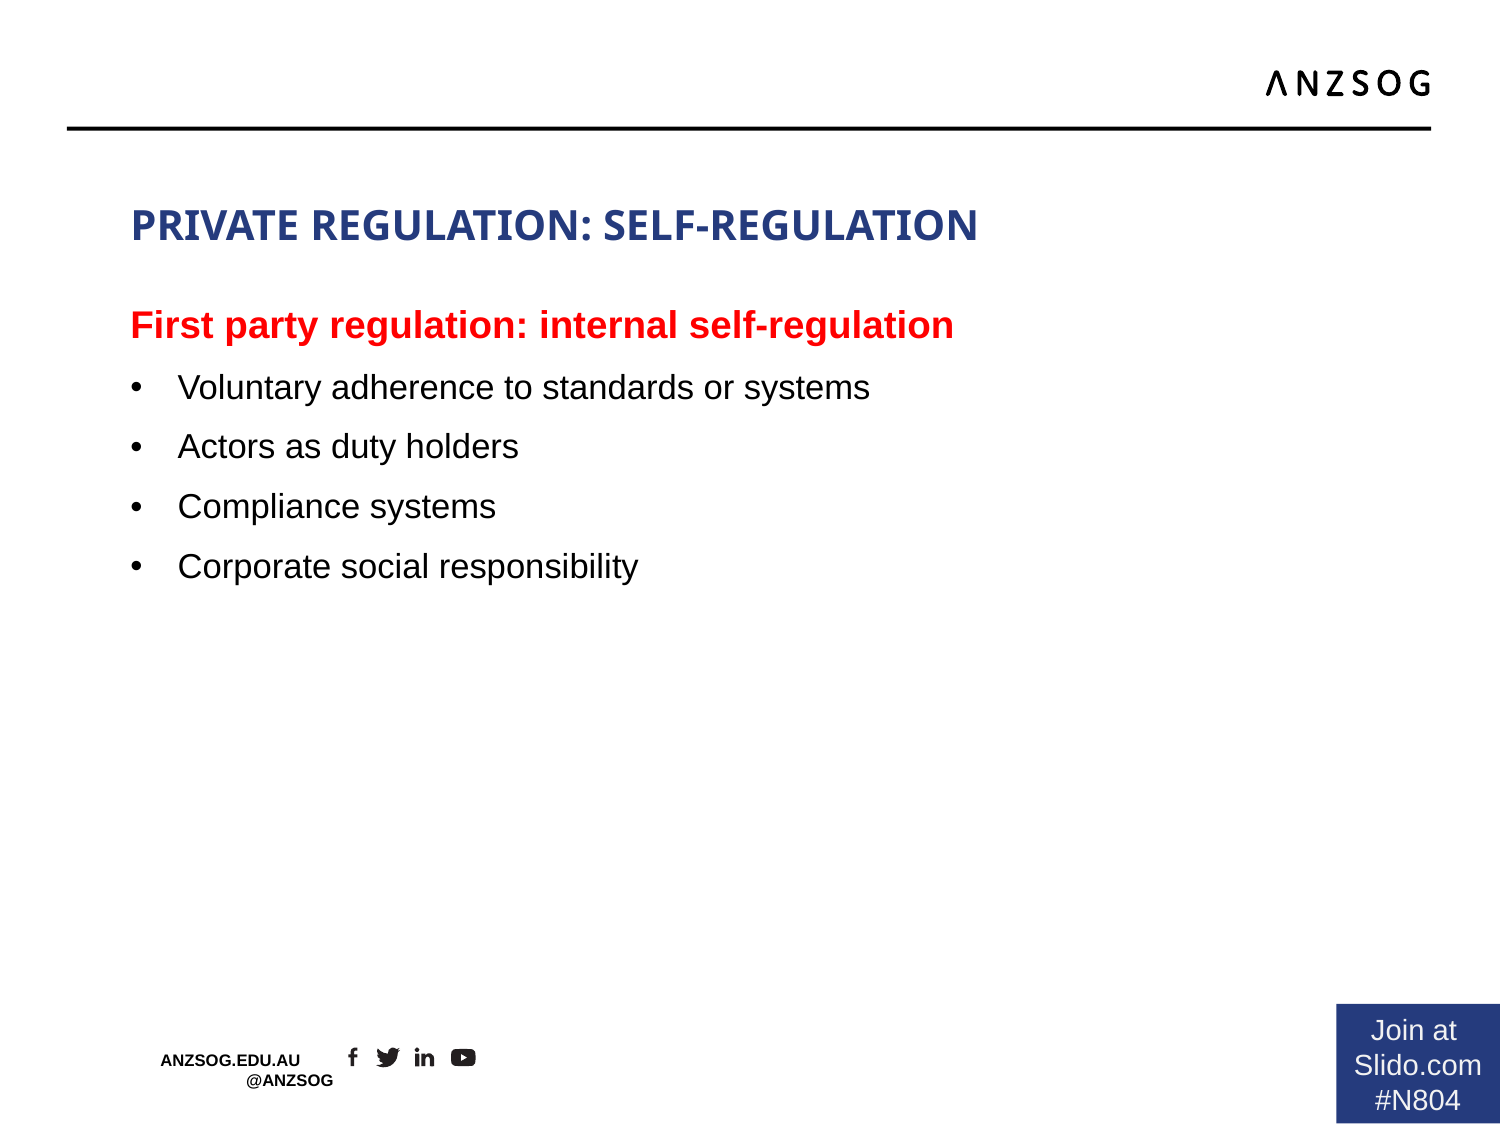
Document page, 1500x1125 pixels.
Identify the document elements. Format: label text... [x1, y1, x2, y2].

text_box Join at Slido.com #N804 [1336, 1003, 1500, 1124]
list First party regulation: internal self-regulation Voluntary adherence to standards or systems Actors as duty holders Compliance systems Corporate social responsibility [115, 294, 1268, 909]
title Private regulation: self-regulation [115, 70, 1362, 258]
